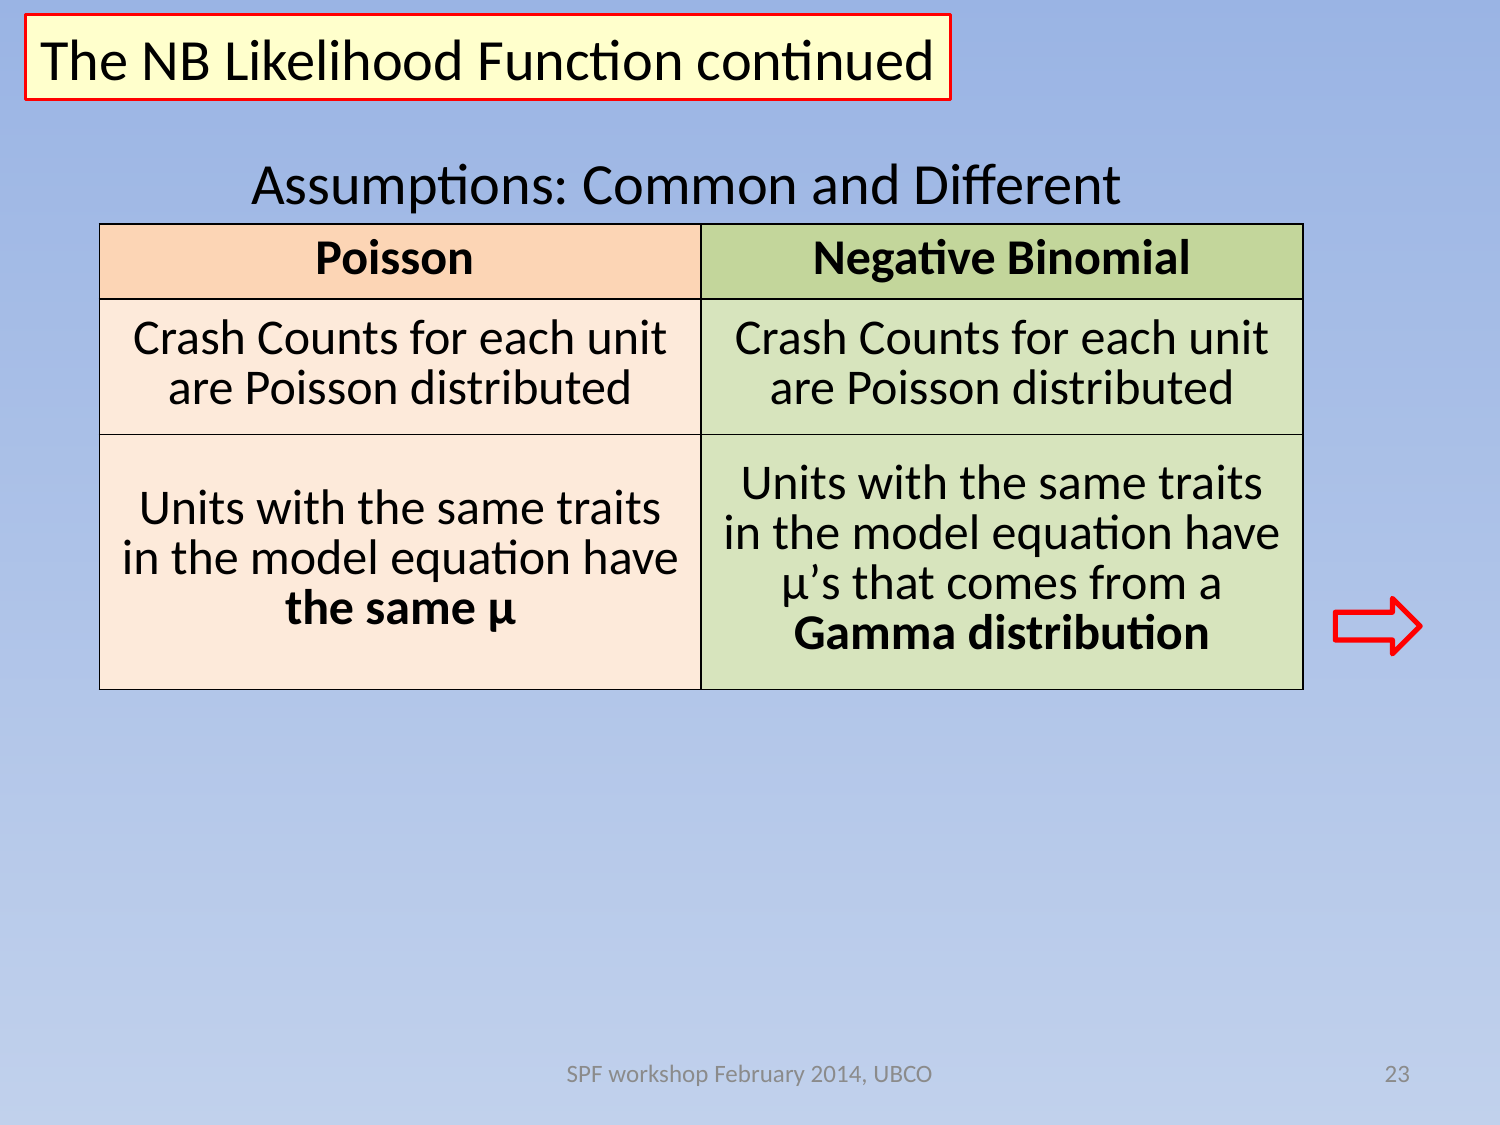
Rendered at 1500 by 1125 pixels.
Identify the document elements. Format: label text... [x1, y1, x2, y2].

table_cell Crash Counts for each unit are Poisson distributed [100, 300, 700, 434]
slide_number 23 [1074, 1042, 1425, 1103]
text_box Assumptions: Common and Different [236, 138, 1138, 224]
footer SPF workshop February 2014, UBCO [512, 1042, 988, 1103]
text_box [1334, 597, 1421, 655]
table_cell Crash Counts for each unit are Poisson distributed [702, 300, 1302, 434]
text_box The NB Likelihood Function continued [25, 14, 951, 100]
table_cell Units with the same traits in the model equation have the same μ [100, 435, 700, 689]
table_header Poisson [100, 225, 700, 298]
table_header Negative Binomial [702, 225, 1302, 298]
table_cell Units with the same traits in the model equation have μ’s that comes from a Gamma distribution [702, 435, 1302, 689]
